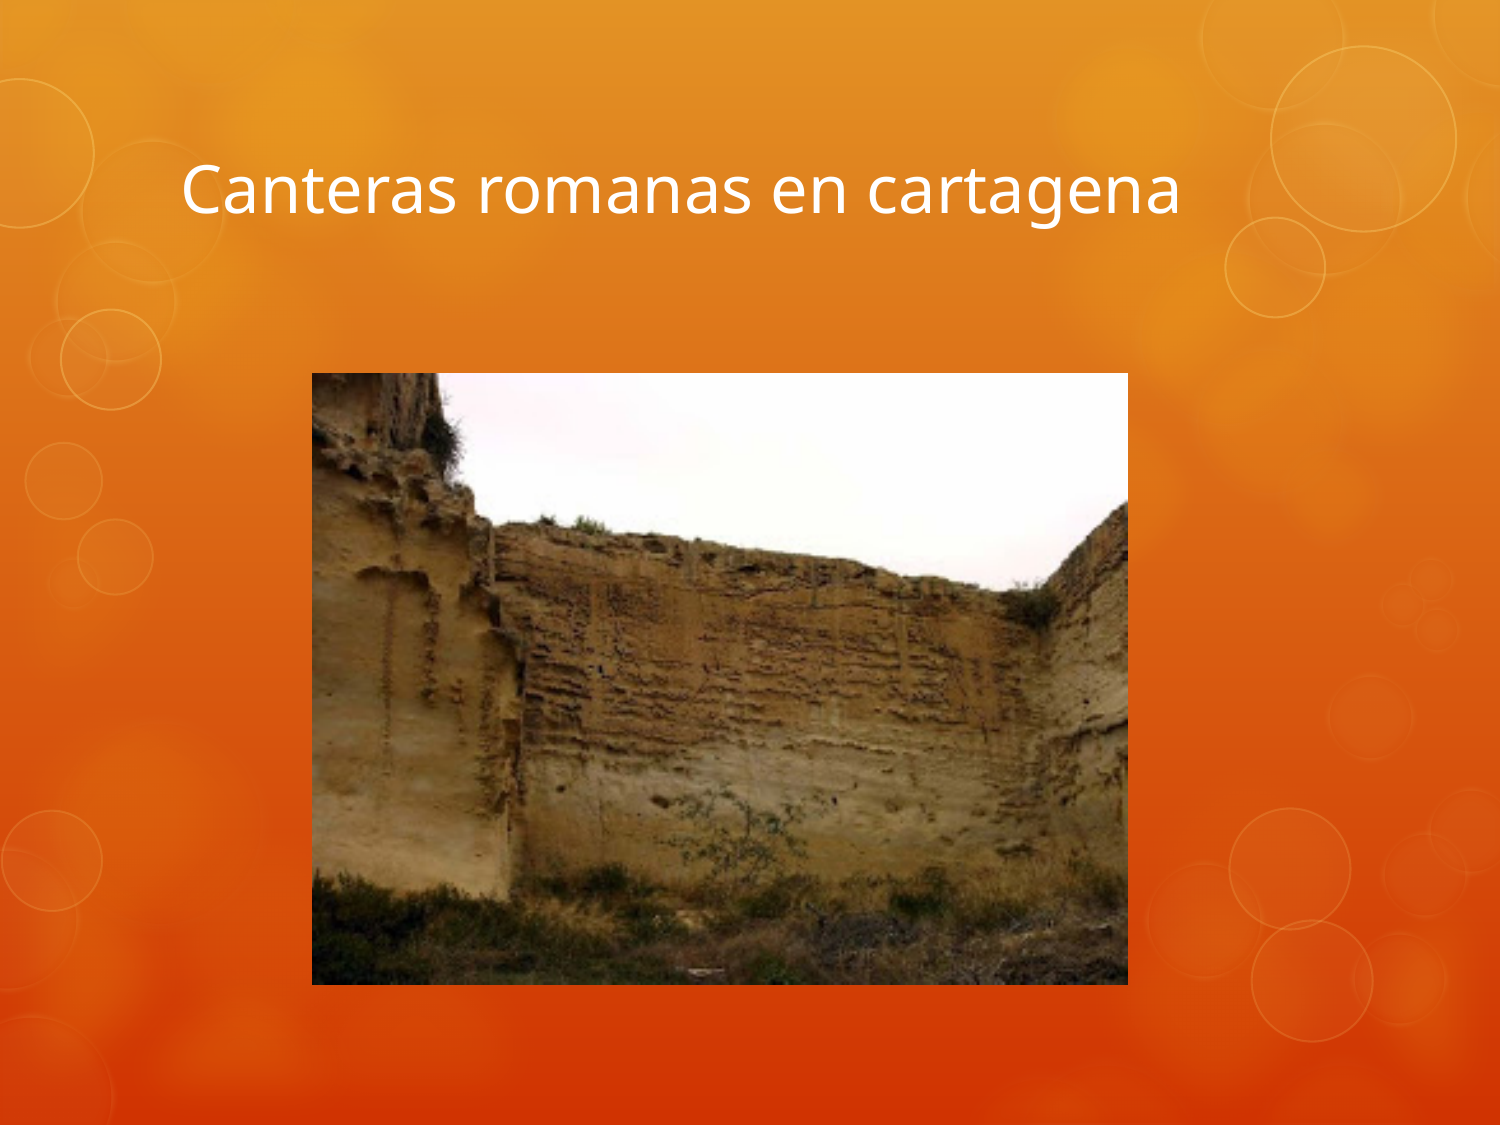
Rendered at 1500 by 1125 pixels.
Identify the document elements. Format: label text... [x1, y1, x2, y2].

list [312, 372, 1129, 986]
title Canteras romanas en cartagena [165, 110, 1335, 263]
